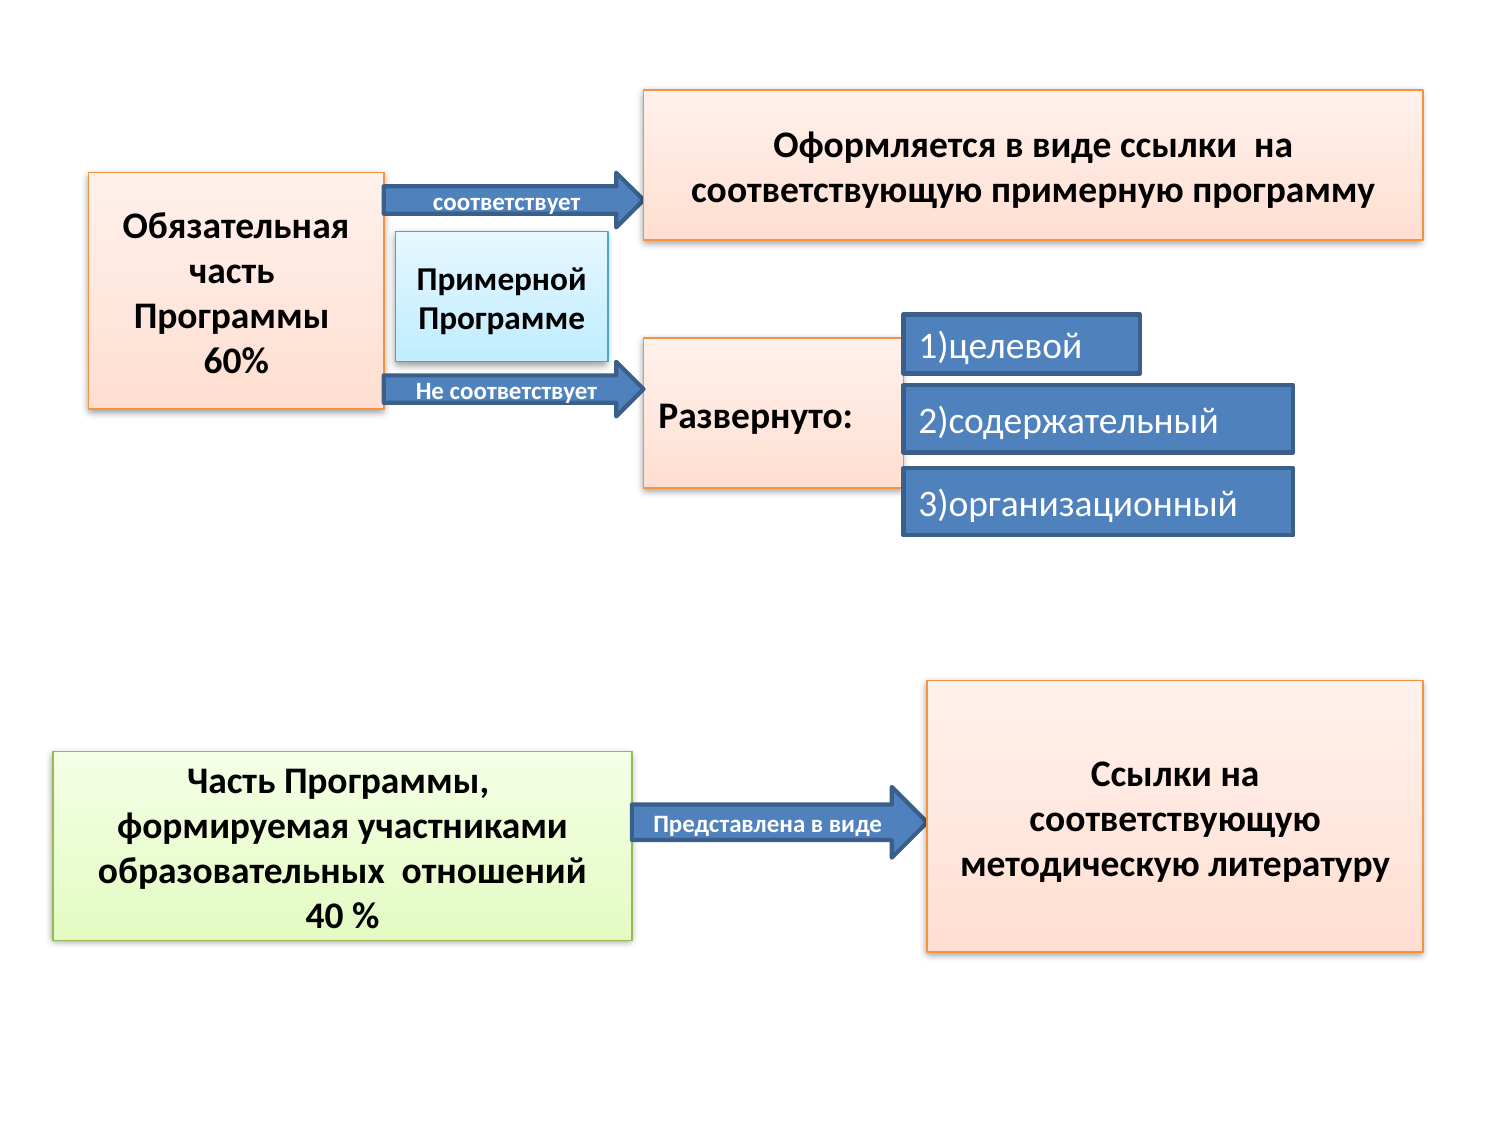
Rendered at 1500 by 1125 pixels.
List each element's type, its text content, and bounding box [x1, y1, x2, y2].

text_box 1)целевой [901, 312, 1142, 376]
text_box Оформляется в виде ссылки на соответствующую примерную программу [643, 89, 1424, 241]
text_box Ссылки на соответствующую методическую литературу [926, 680, 1424, 953]
text_box Не соответствует [381, 359, 646, 419]
text_box Обязательная часть Программы 60% [88, 172, 385, 410]
text_box Часть Программы, формируемая участниками образовательных отношений 40 % [52, 751, 633, 941]
text_box Представлена в виде [629, 784, 921, 860]
text_box 3)организационный [901, 466, 1295, 537]
text_box соответствует [381, 170, 638, 230]
text_box Примерной Программе [395, 231, 609, 362]
text_box 2)содержательный [901, 383, 1295, 455]
text_box Развернуто: [643, 337, 904, 489]
